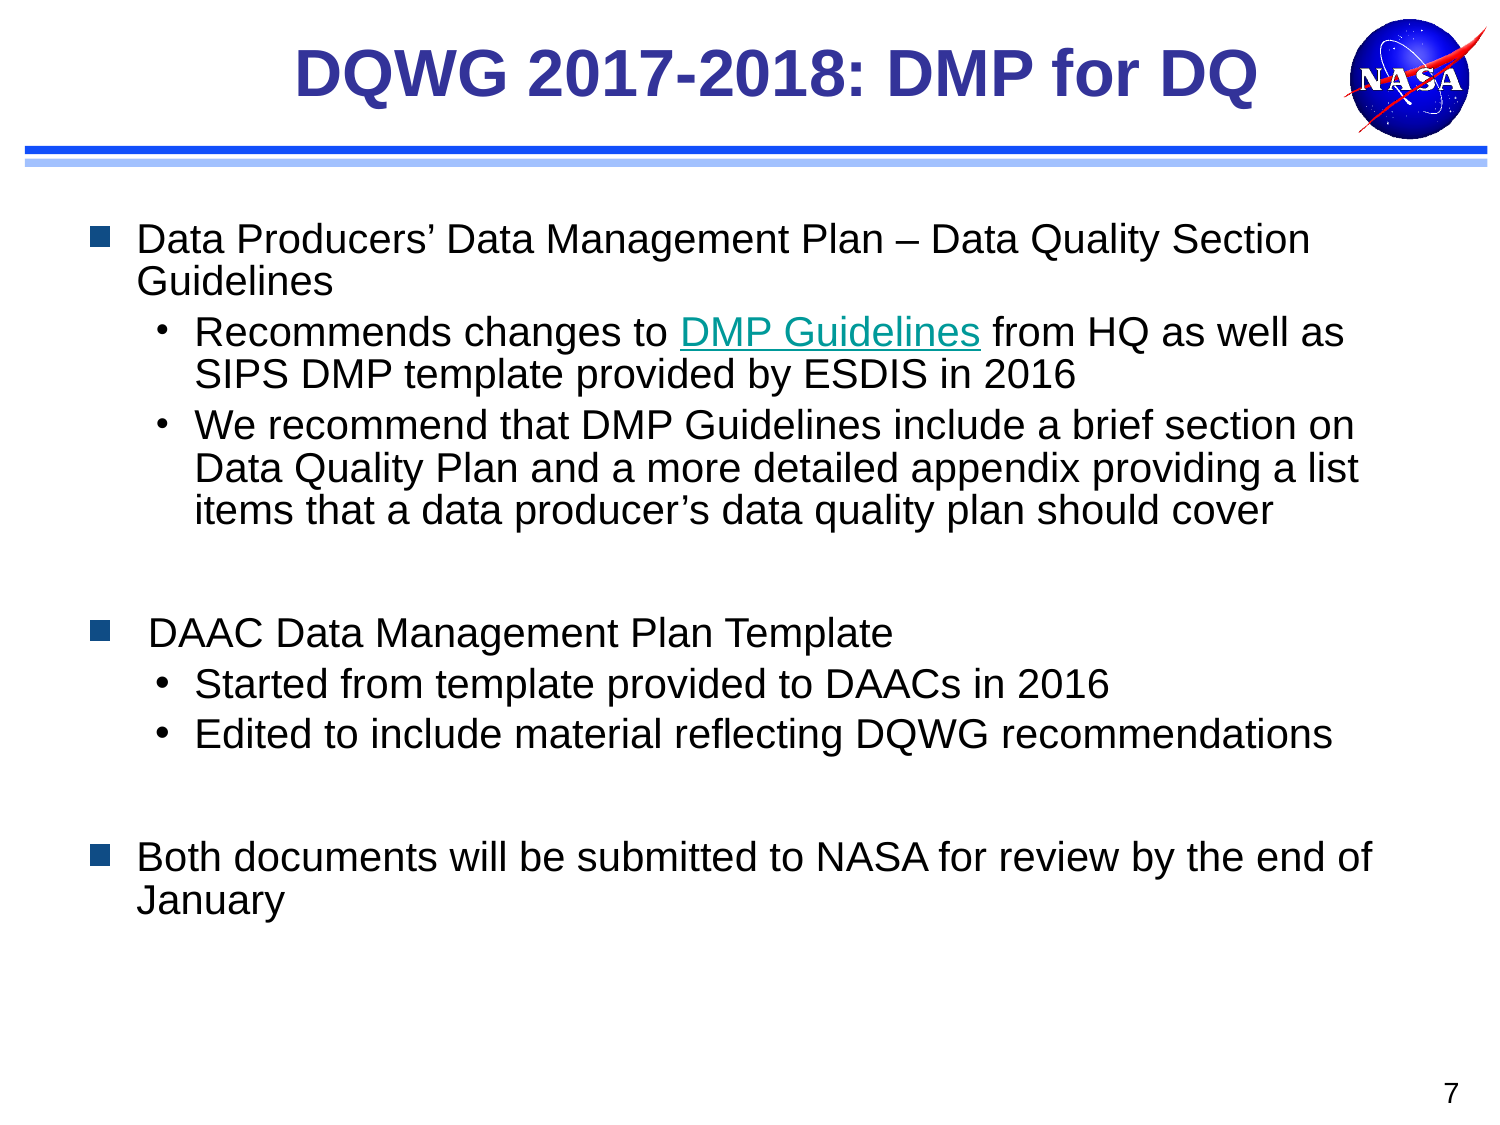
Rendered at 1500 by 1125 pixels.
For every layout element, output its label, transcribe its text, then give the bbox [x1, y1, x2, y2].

title DQWG 2017-2018: DMP for DQ [207, 5, 1348, 147]
picture [90, 620, 110, 641]
list Data Producers’ Data Management Plan – Data Quality Section Guidelines Recommends changes to DMP Guidelines from HQ as well as SIPS DMP template provided by ESDIS in 2016 We recommend that DMP Guidelines include a brief section on Data Quality Plan and a more detailed appendix providing a list items that a data producer’s data quality plan should cover DAAC Data Management Plan Template Started from template provided to DAACs in 2016 Edited to include material reflecting DQWG recommendations Both documents will be submitted to NASA for review by the end of January [74, 211, 1446, 1038]
slide_number 7 [1161, 1066, 1475, 1125]
picture [90, 844, 110, 866]
picture [1325, 10, 1500, 150]
picture [90, 226, 110, 247]
